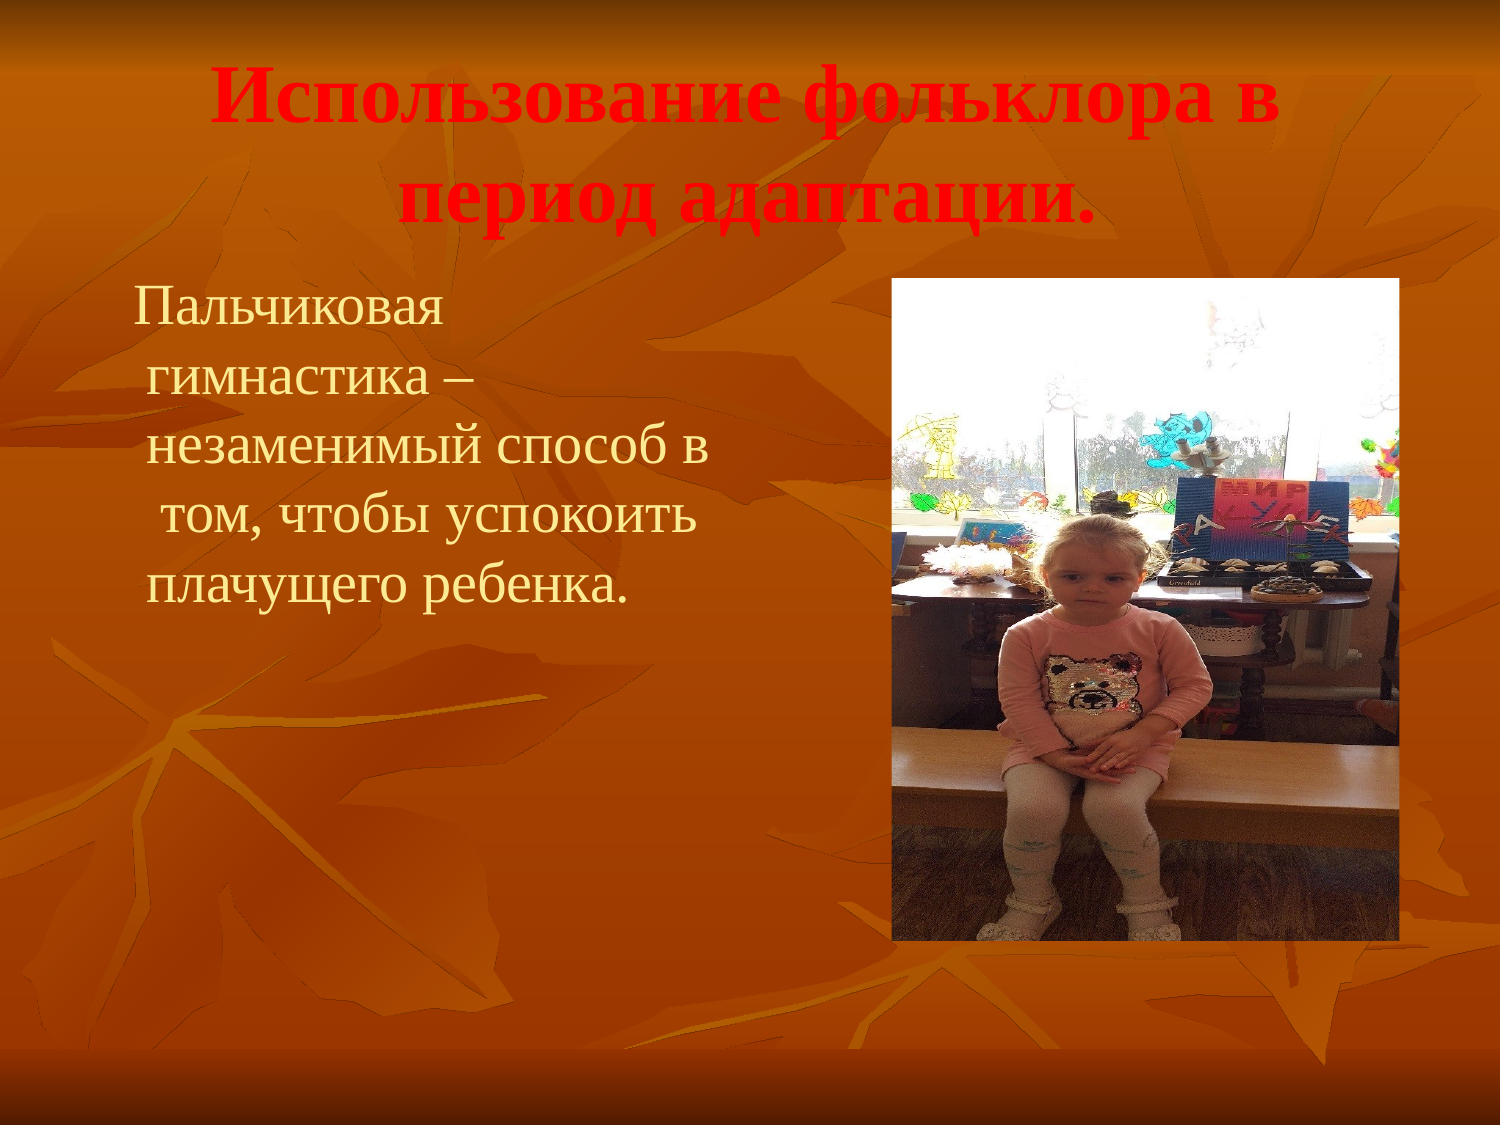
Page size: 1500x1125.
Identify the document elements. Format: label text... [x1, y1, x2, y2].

title Использование фольклора в [208, 37, 1291, 228]
text_box период адаптации. Пальчиковая гимнастика – незаменимый способ в том, чтобы успокоить плачущего ребенка. [131, 93, 1105, 617]
text_box [891, 278, 1400, 941]
picture [0, 0, 1500, 1125]
